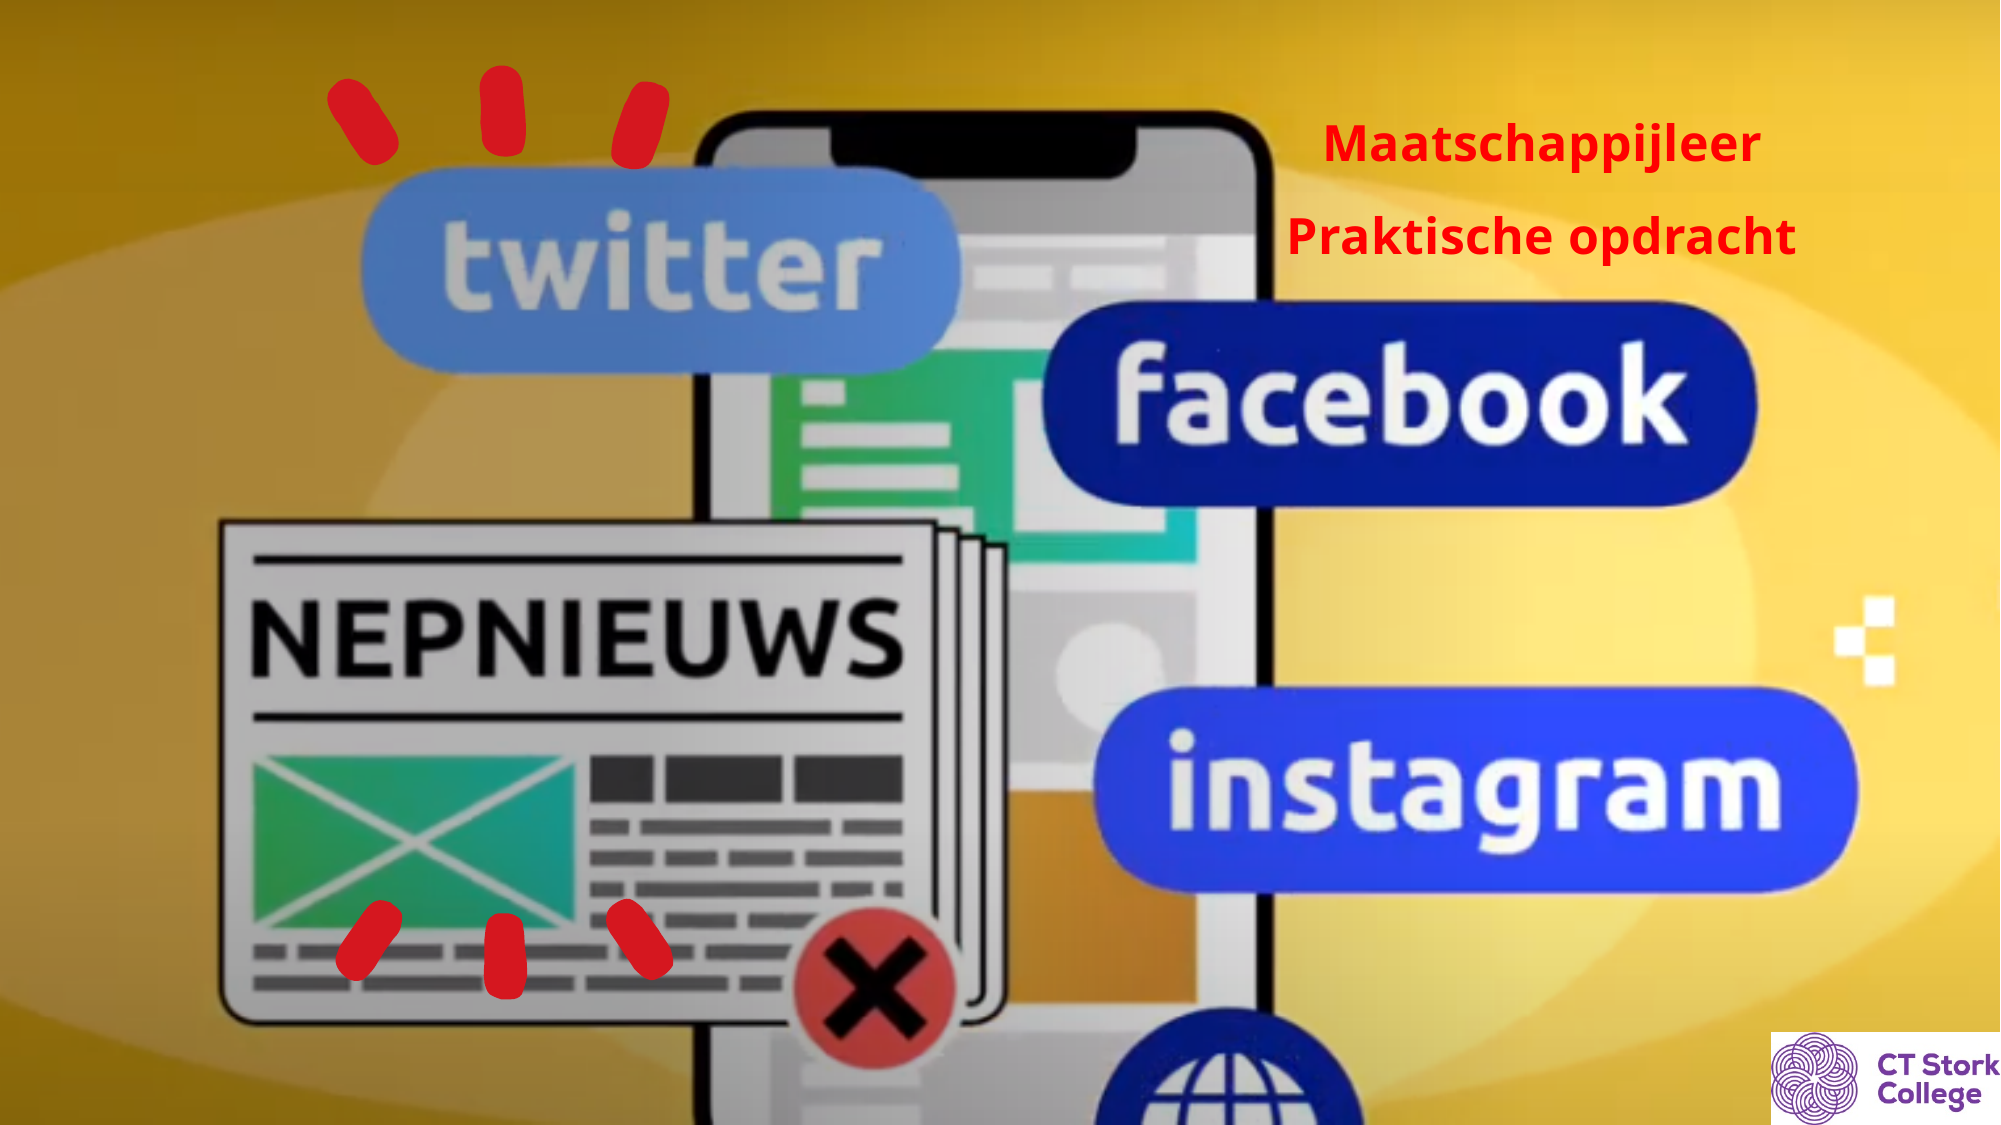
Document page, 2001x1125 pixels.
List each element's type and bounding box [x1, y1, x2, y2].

picture [0, 0, 2000, 1125]
text_box [322, 51, 665, 170]
text_box [330, 902, 679, 1000]
